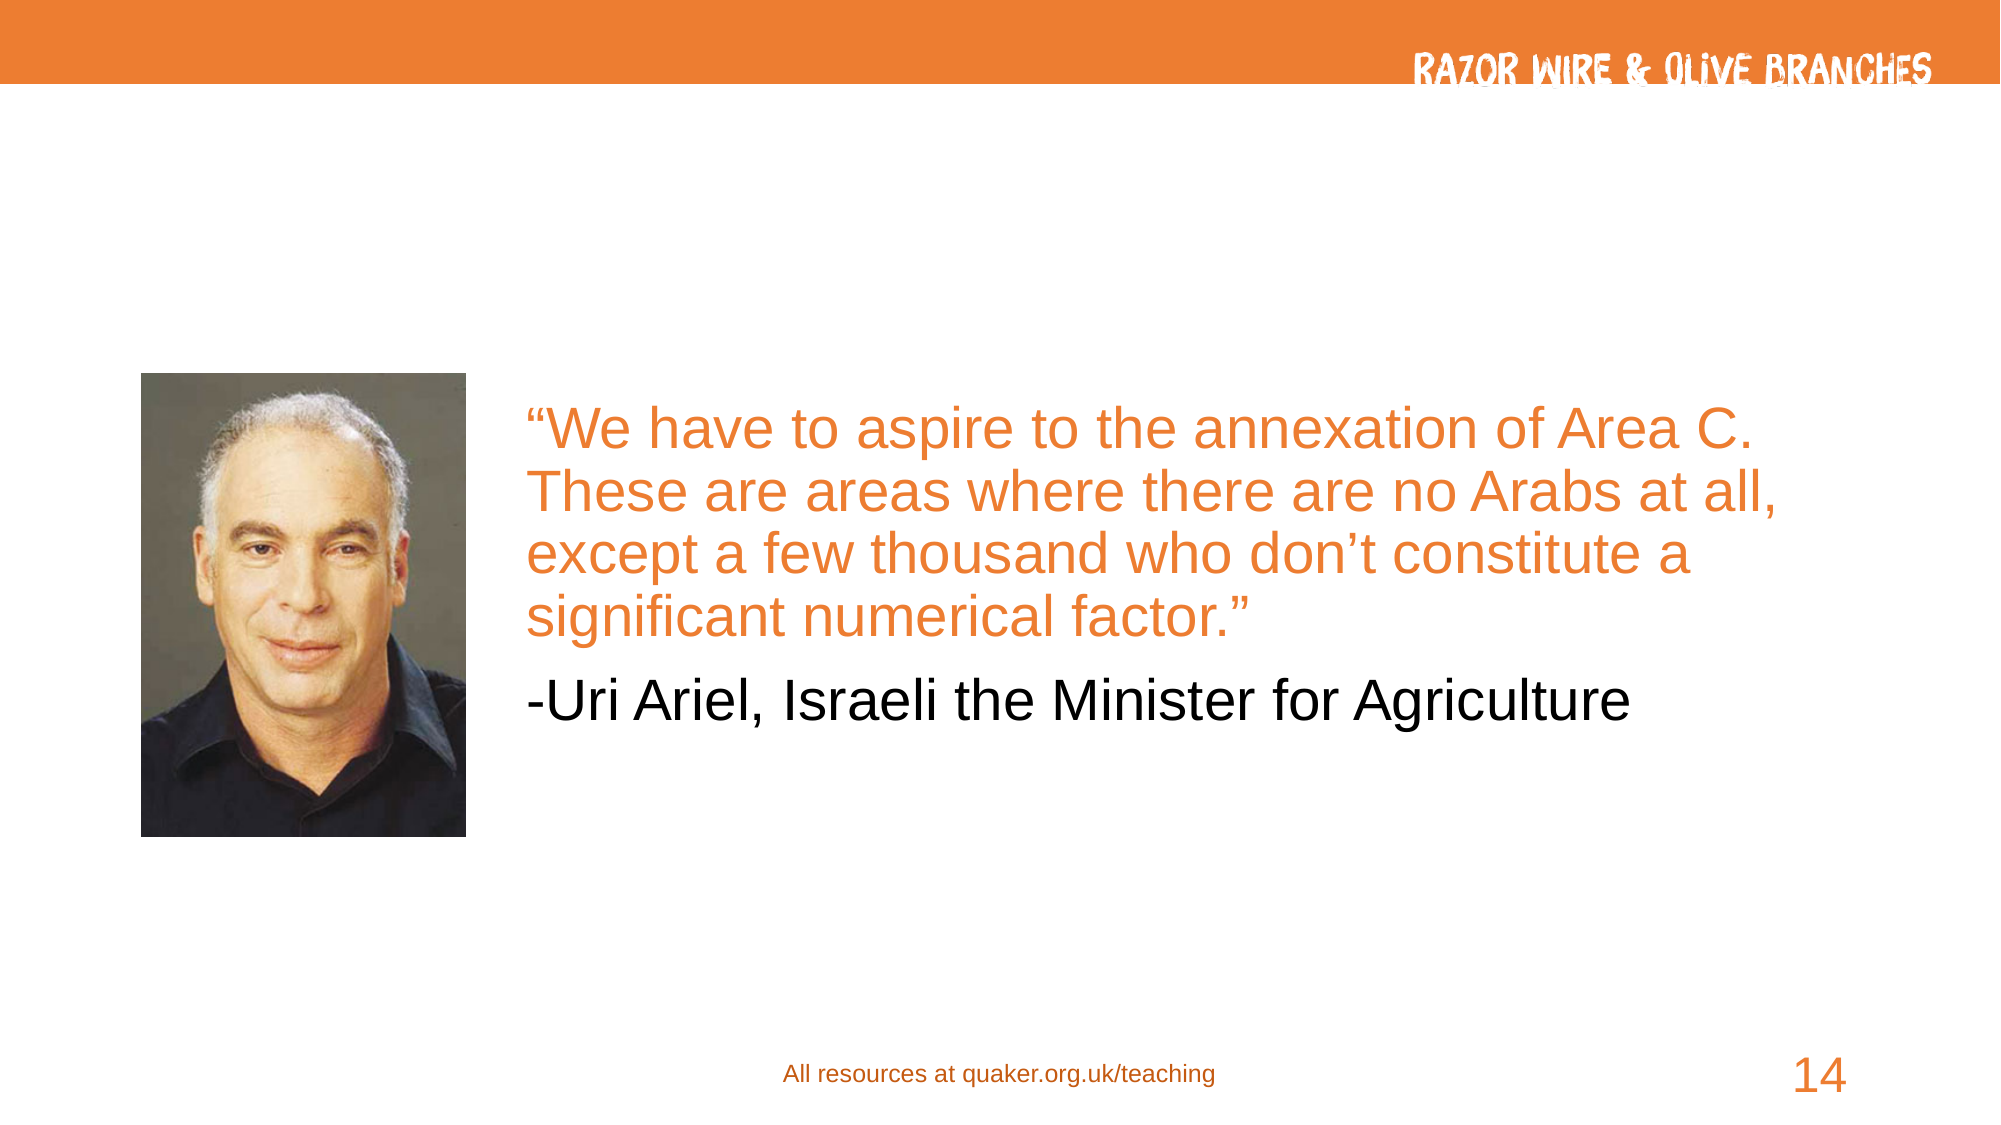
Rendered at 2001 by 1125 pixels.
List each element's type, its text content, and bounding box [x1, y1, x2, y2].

picture [1411, 49, 1935, 89]
footer All resources at quaker.org.uk/teaching [662, 1042, 1338, 1103]
list “We have to aspire to the annexation of Area C. These are areas where there are no Arabs at all, except a few thousand who don’t constitute a significant numerical factor.” -Uri Ariel, Israeli the Minister for Agriculture [511, 299, 1863, 1014]
picture [141, 373, 466, 838]
slide_number 14 [1412, 1042, 1863, 1103]
